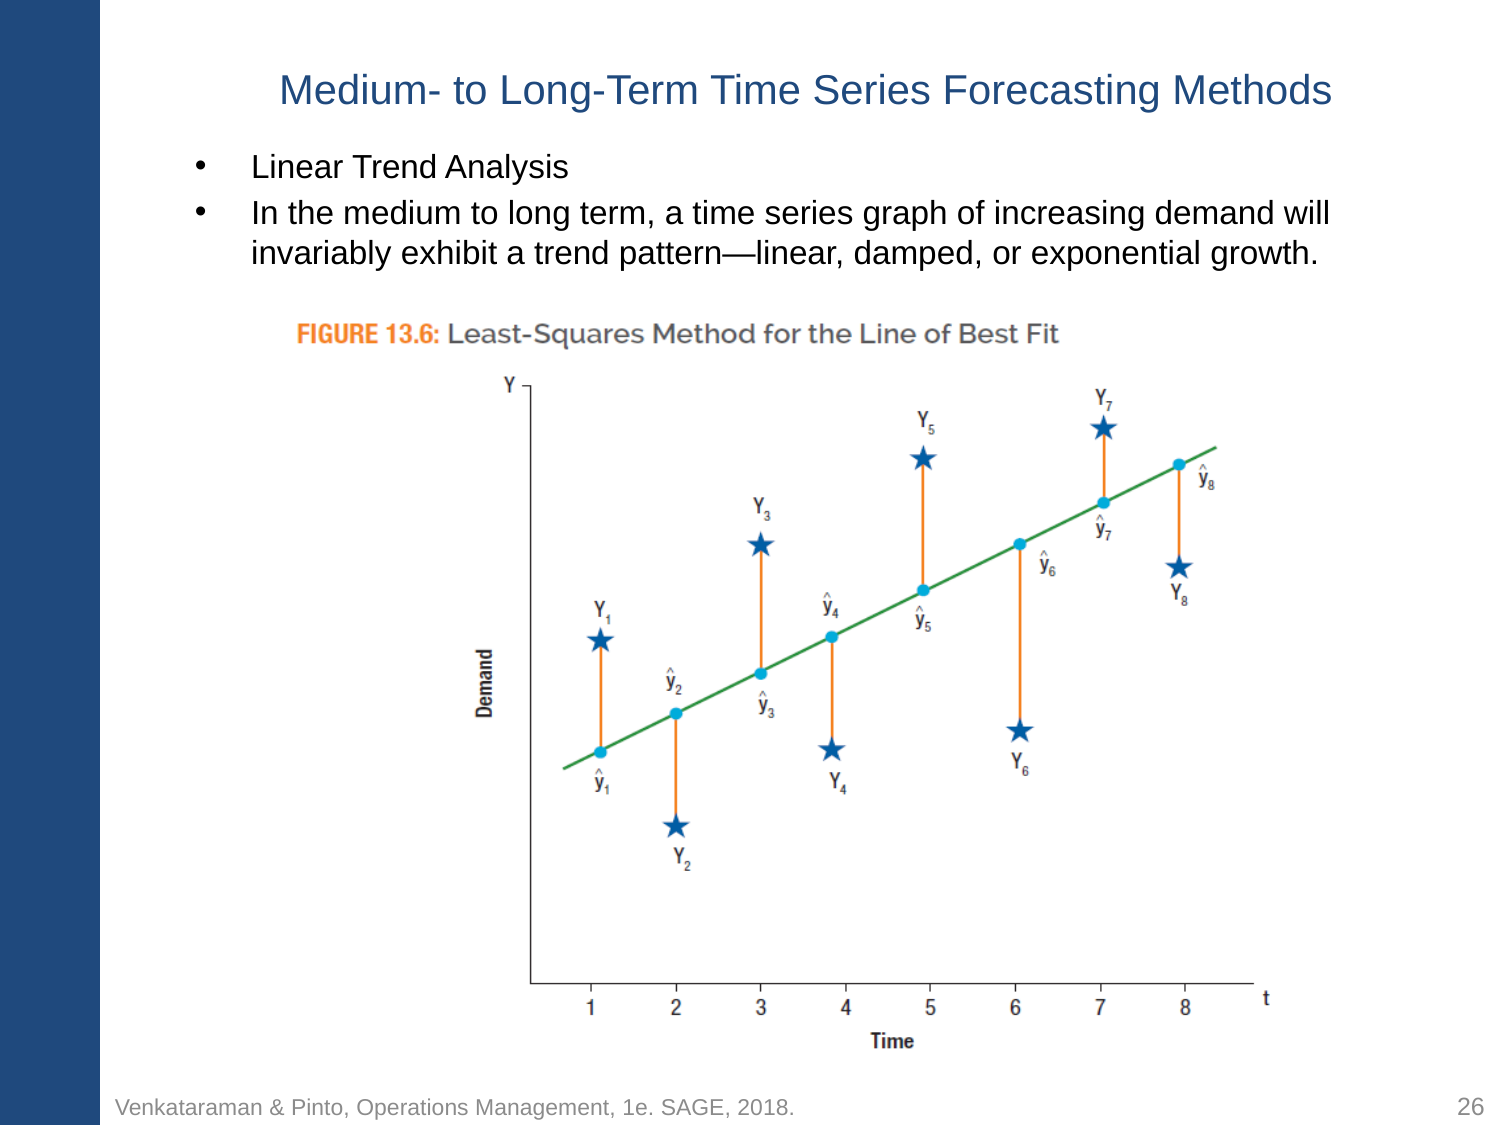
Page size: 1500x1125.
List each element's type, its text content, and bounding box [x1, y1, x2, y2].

picture [287, 299, 1376, 1078]
title Medium- to Long-Term Time Series Forecasting Methods [174, 12, 1438, 163]
slide_number 26 [1425, 1084, 1500, 1125]
footer Venkataraman & Pinto, Operations Management, 1e. SAGE, 2018. [99, 1084, 1250, 1125]
list Linear Trend Analysis In the medium to long term, a time series graph of increasing demand will invariably exhibit a trend pattern—linear, damped, or exponential growth. [179, 137, 1443, 300]
